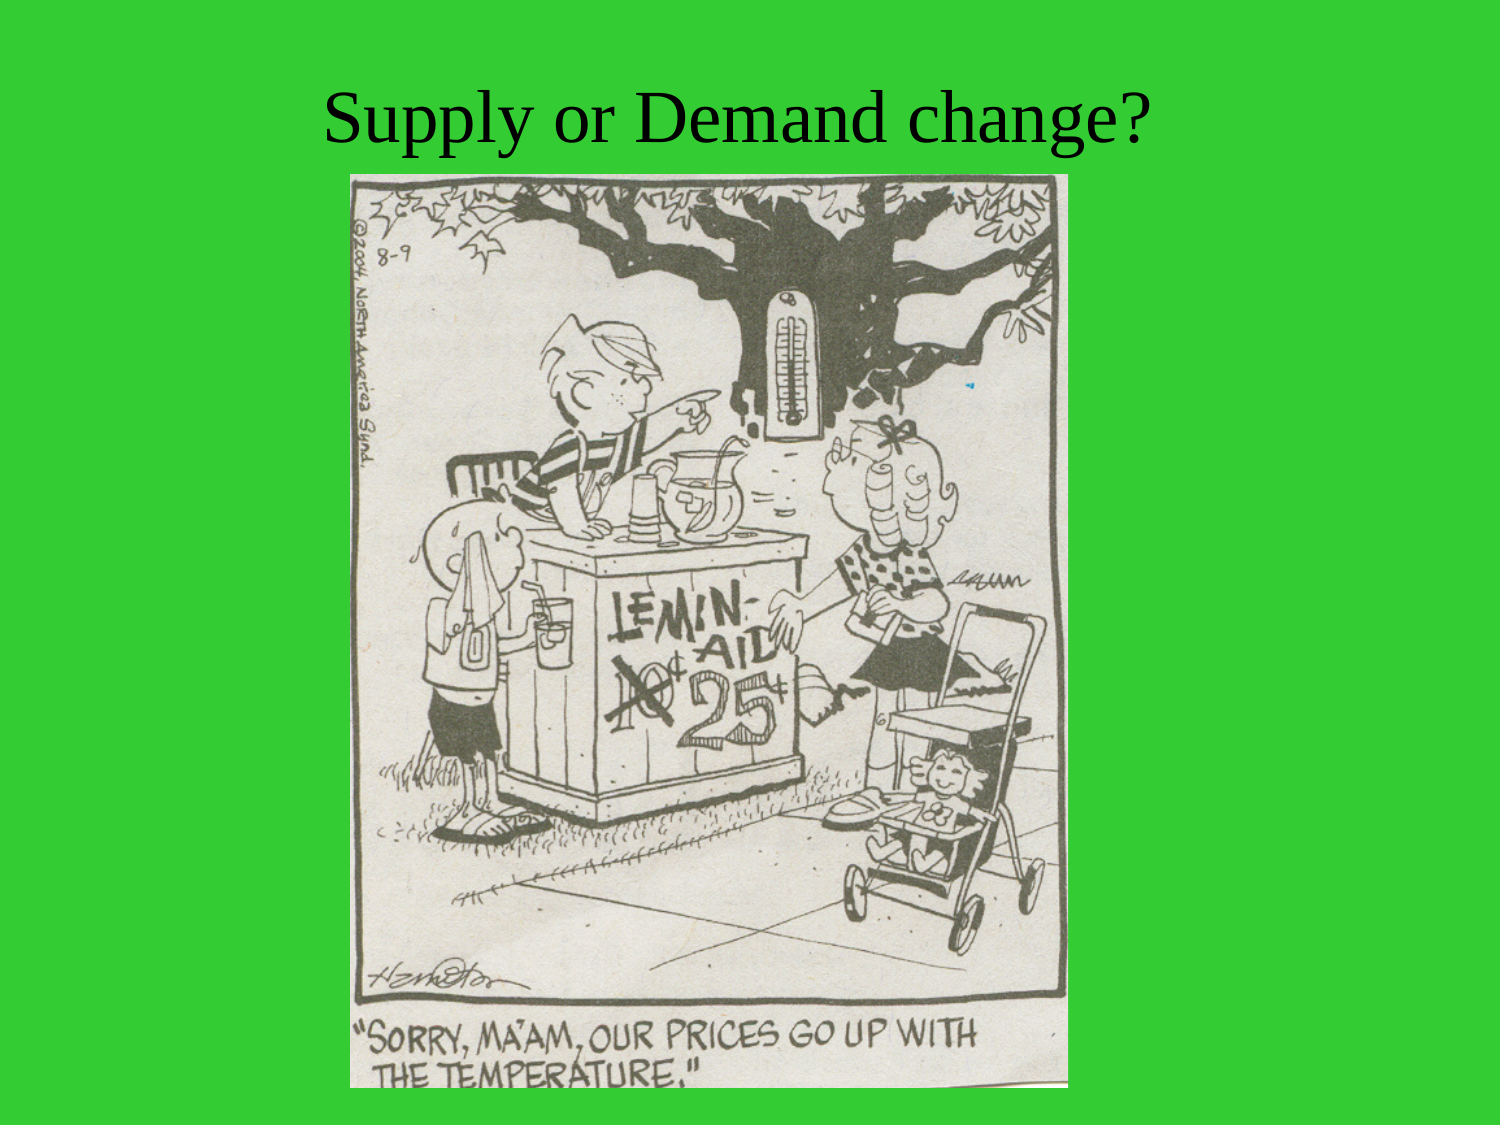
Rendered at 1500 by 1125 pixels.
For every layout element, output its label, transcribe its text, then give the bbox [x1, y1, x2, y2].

title Supply or Demand change? [99, 37, 1375, 188]
picture [349, 174, 1069, 1088]
